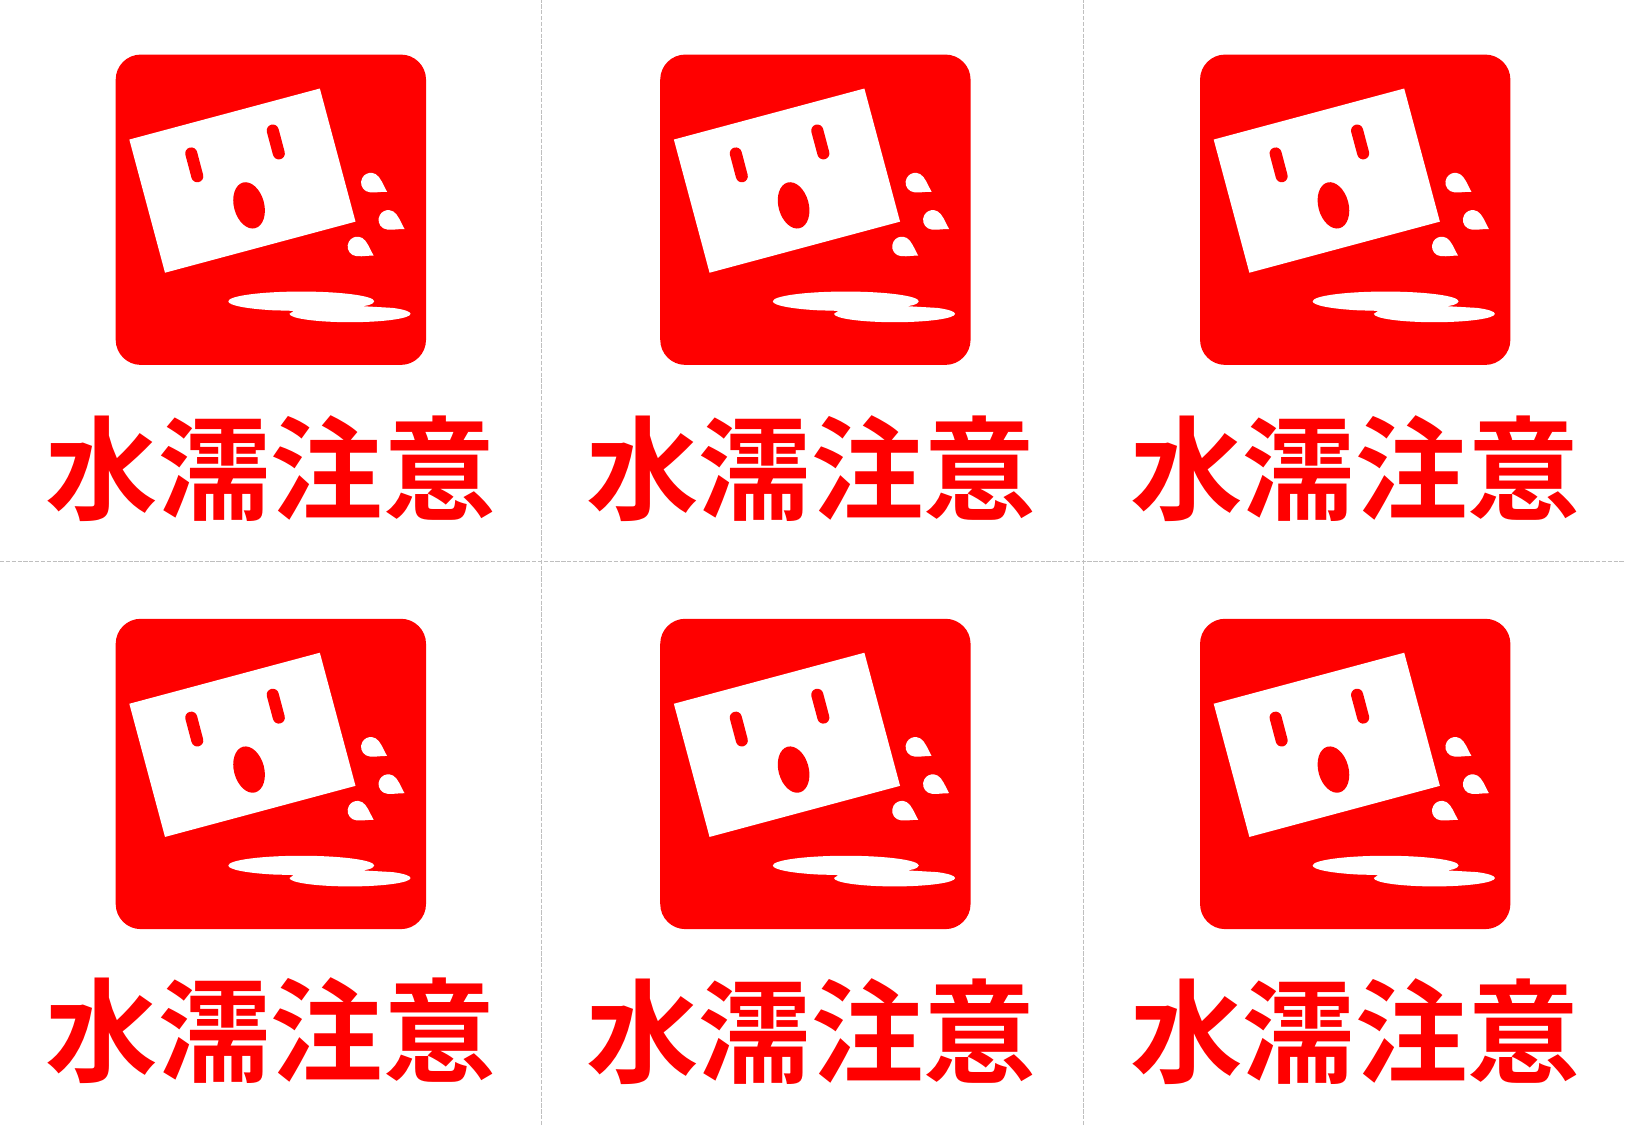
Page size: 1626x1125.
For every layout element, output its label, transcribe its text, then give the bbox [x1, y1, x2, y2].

text_box 水濡注意 [1130, 961, 1581, 1097]
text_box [660, 54, 971, 365]
text_box 水濡注意 [586, 961, 1037, 1097]
text_box 水濡注意 [586, 399, 1037, 535]
text_box 水濡注意 [1130, 399, 1581, 535]
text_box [660, 618, 971, 930]
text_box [1200, 618, 1511, 930]
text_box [115, 54, 426, 365]
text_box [115, 618, 426, 930]
text_box 水濡注意 [45, 399, 496, 535]
text_box 水濡注意 [45, 961, 496, 1097]
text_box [1200, 54, 1511, 365]
